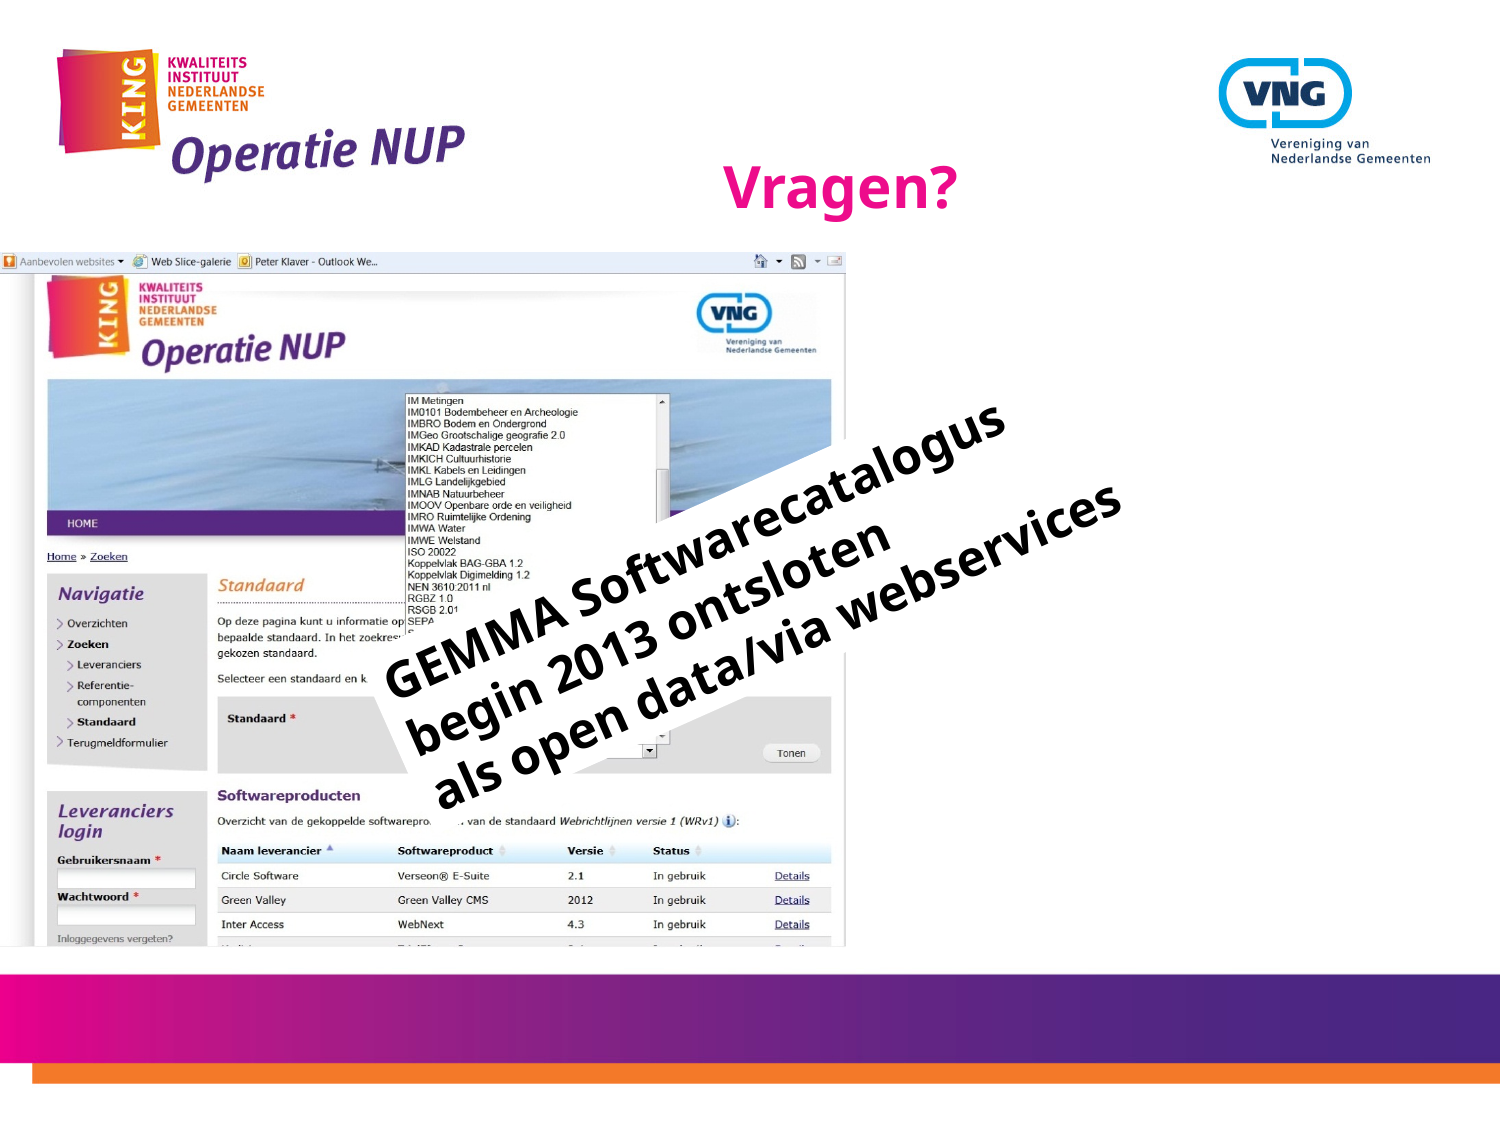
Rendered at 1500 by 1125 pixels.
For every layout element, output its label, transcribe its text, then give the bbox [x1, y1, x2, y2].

picture [0, 0, 1500, 1125]
list Vragen? [276, 45, 1414, 221]
text_box GEMMA Softwarecatalogus begin 2013 ontsloten als open data/via webservices [849, 294, 1251, 651]
